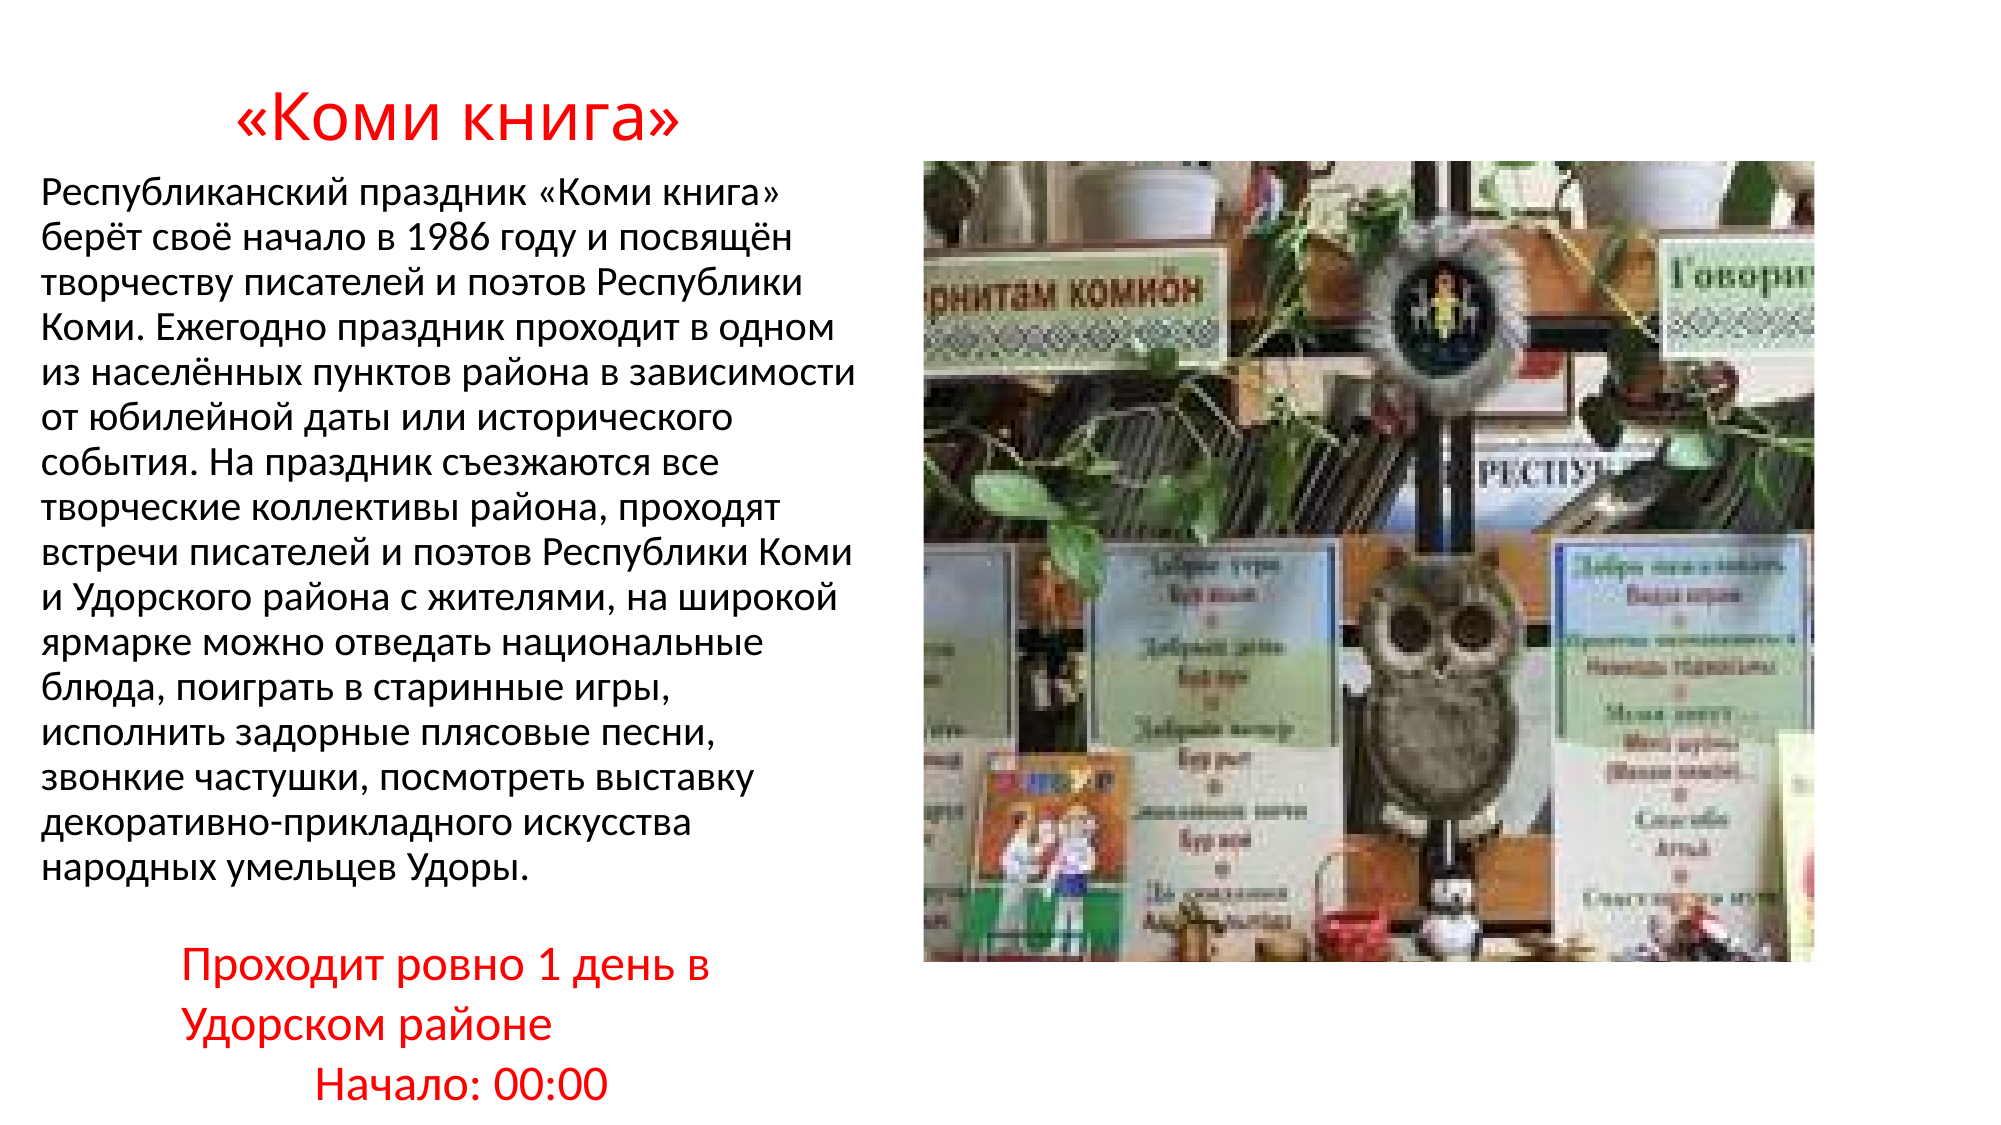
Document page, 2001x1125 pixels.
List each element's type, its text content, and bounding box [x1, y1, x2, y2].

picture [923, 161, 1815, 962]
list Республиканский праздник «Коми книга» берёт своё начало в 1986 году и посвящён творчеству писателей и поэтов Республики Коми. Ежегодно праздник проходит в одном из населённых пунктов района в зависимости от юбилейной даты или исторического события. На праздник съезжаются все творческие коллективы района, проходят встречи писателей и поэтов Республики Коми и Удорского района с жителями, на широкой ярмарке можно отведать национальные блюда, поиграть в старинные игры, исполнить задорные плясовые песни, звонкие частушки, посмотреть выставку декоративно-прикладного искусства народных умельцев Удоры. [25, 161, 877, 723]
text_box Проходит ровно 1 день в Удорском районе Начало: 00:00 [166, 923, 757, 1118]
title «Коми книга» [220, 9, 866, 161]
